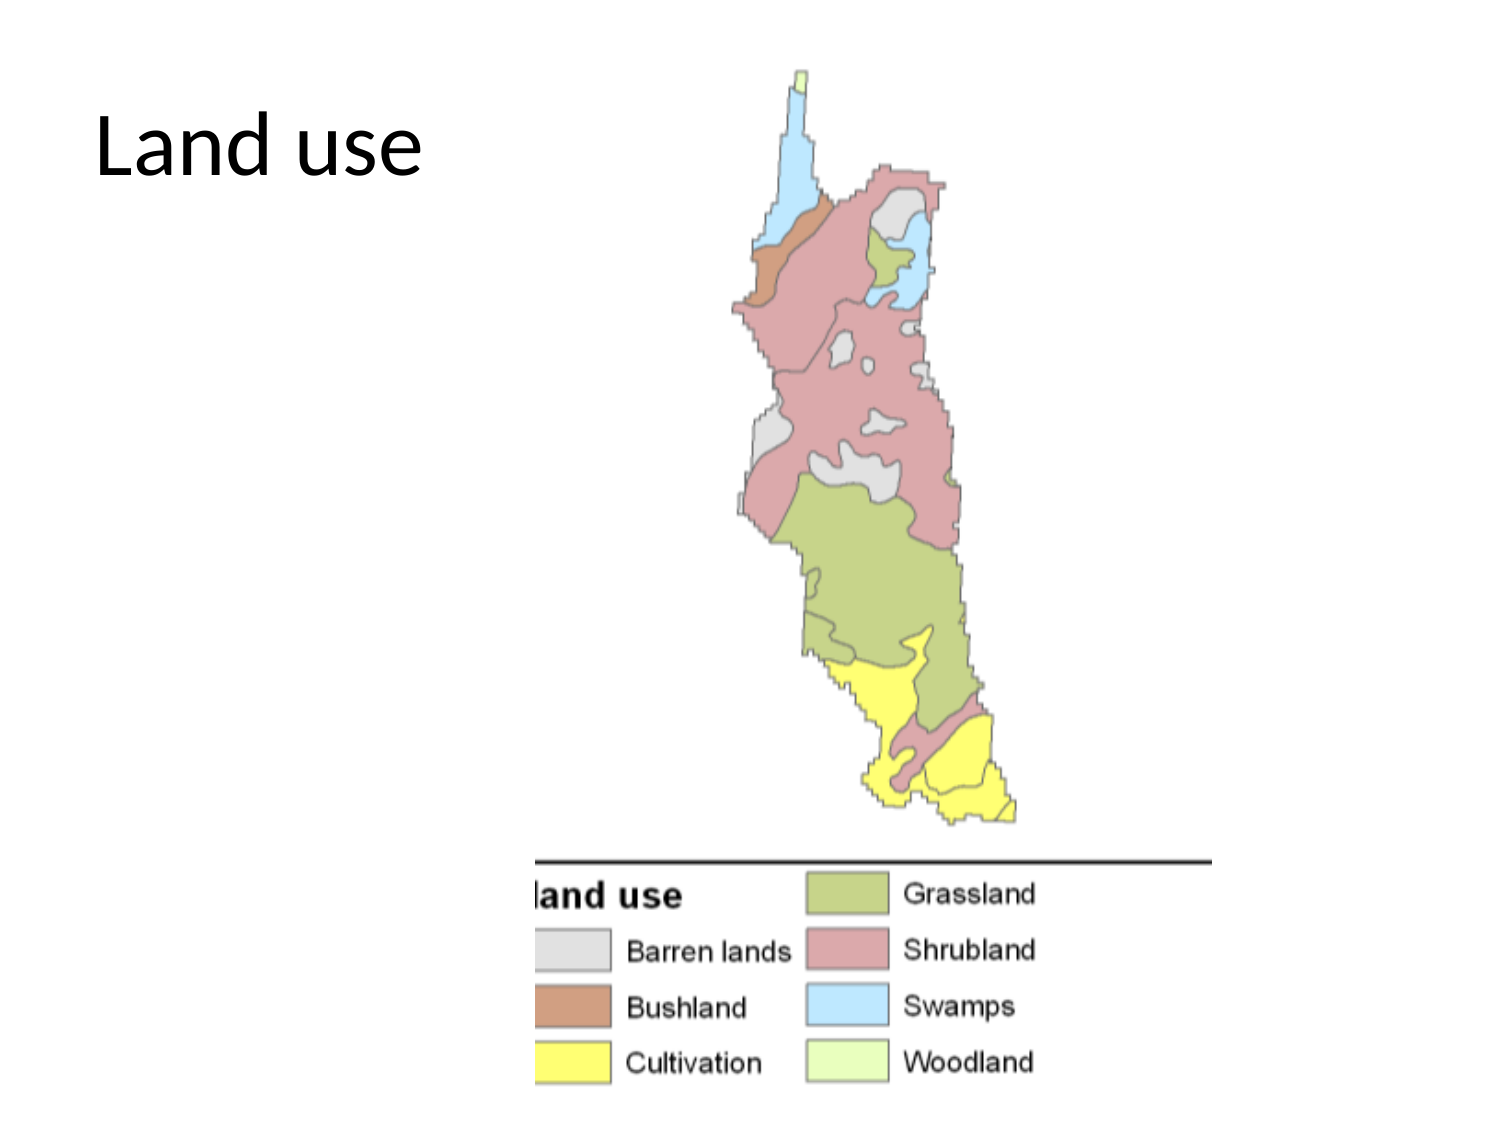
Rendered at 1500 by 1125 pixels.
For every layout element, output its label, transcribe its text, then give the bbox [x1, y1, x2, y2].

title Land use [75, 45, 444, 233]
picture [535, 44, 1213, 1125]
